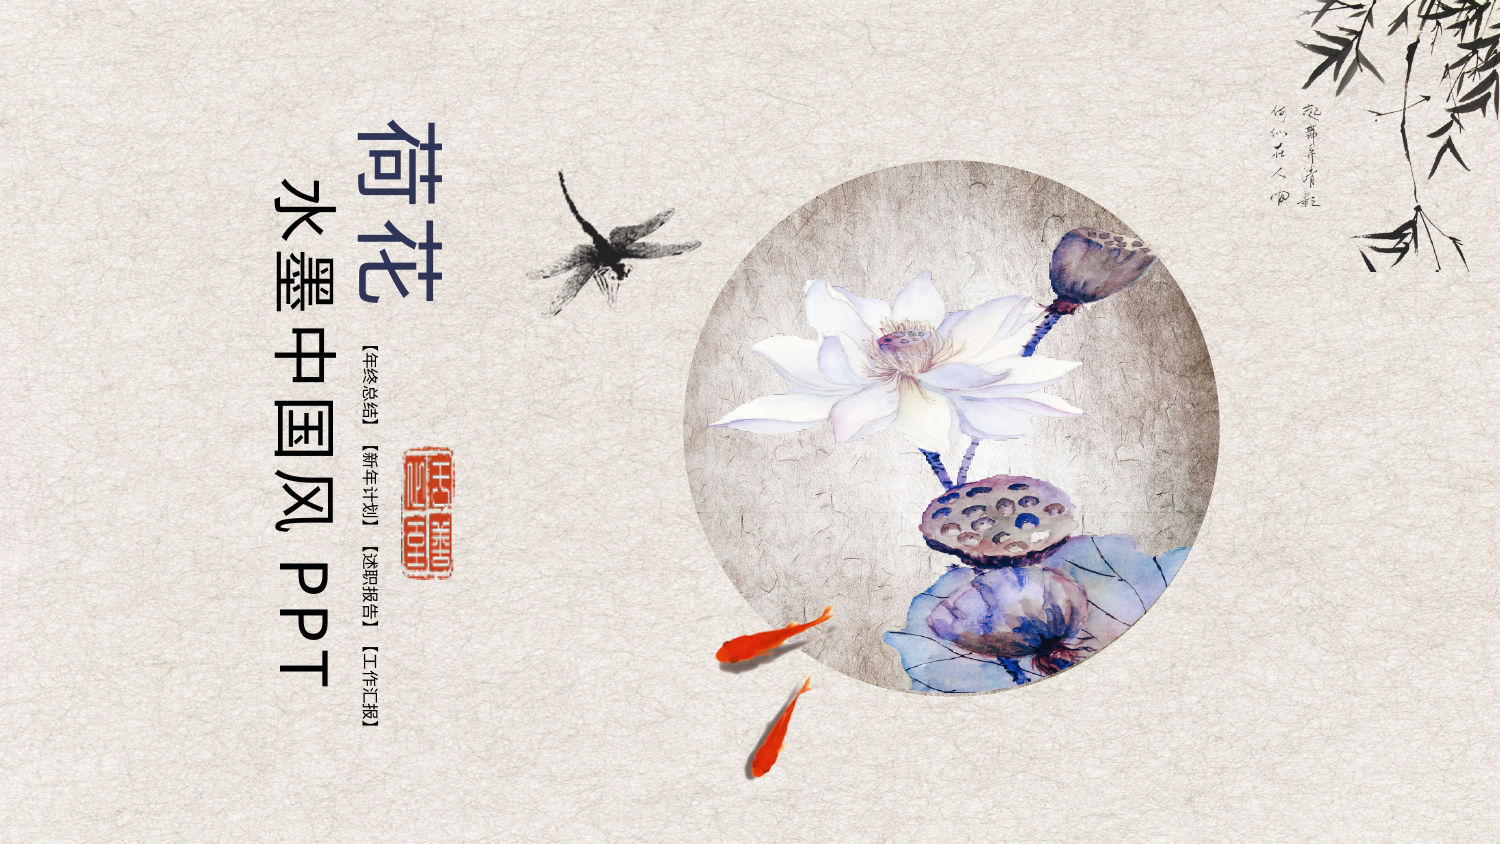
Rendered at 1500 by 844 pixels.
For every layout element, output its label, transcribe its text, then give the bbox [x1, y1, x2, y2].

picture [0, 0, 1500, 844]
picture [401, 445, 455, 580]
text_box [683, 156, 1222, 697]
text_box 荷花 水墨中国风PPT [242, 102, 465, 844]
